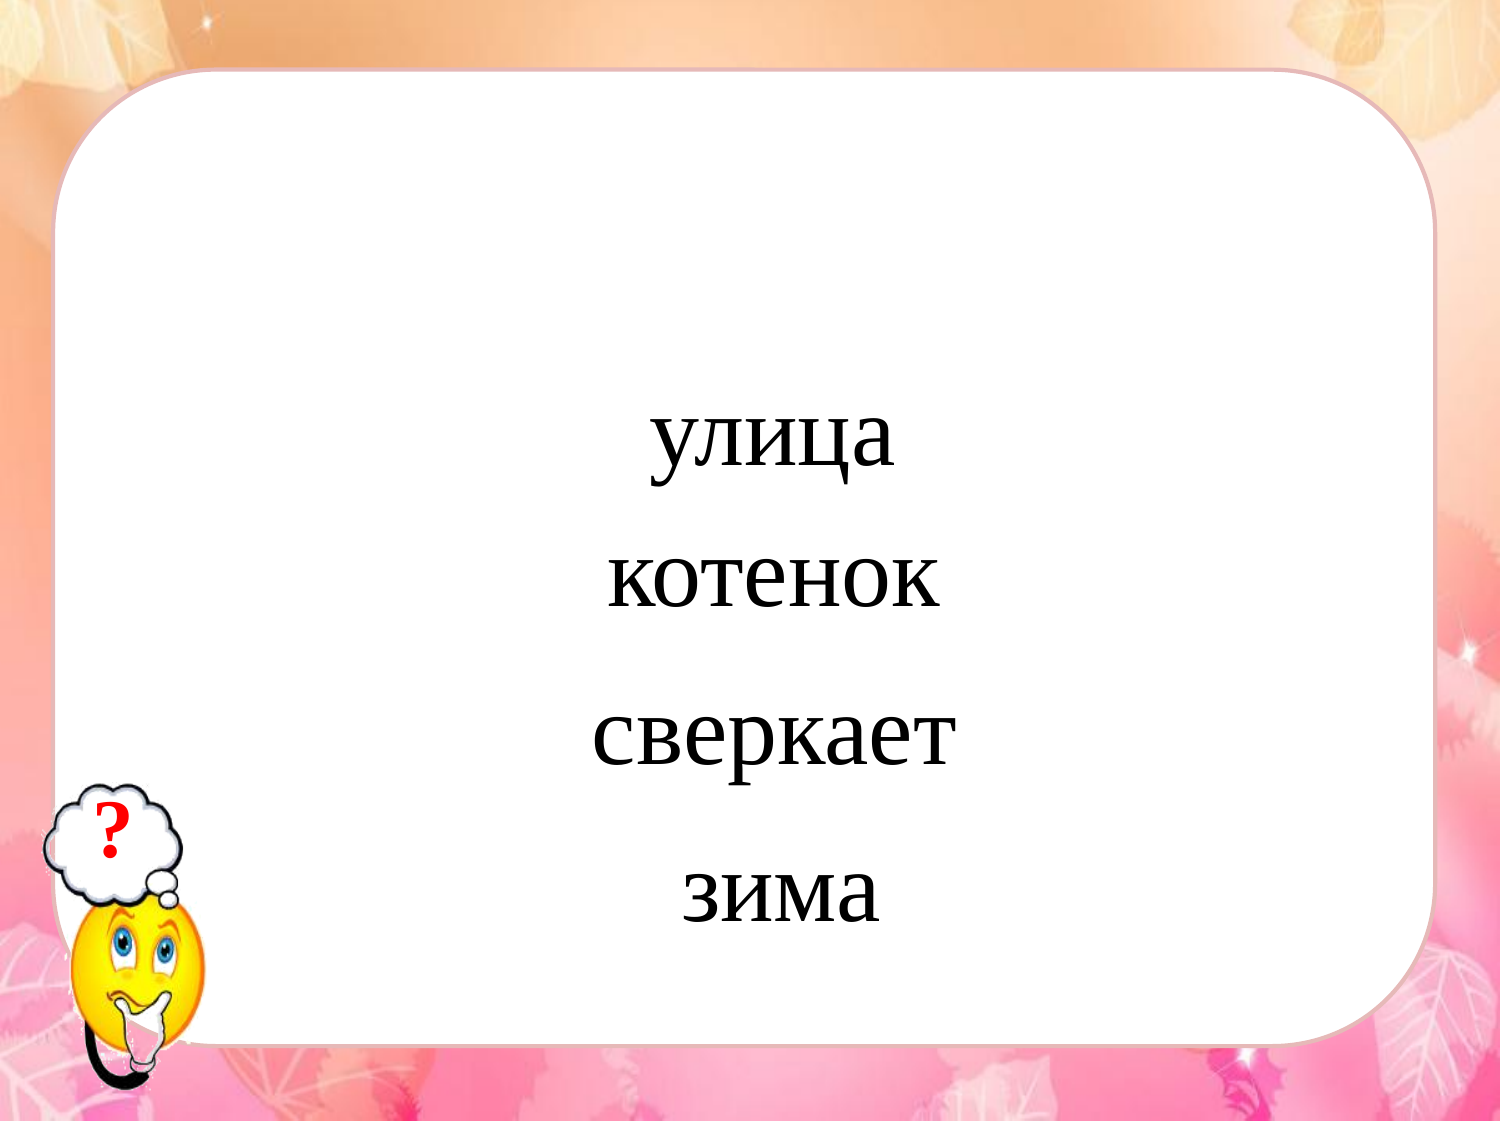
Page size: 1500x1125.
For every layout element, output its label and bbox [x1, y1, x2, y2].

picture [40, 782, 207, 1092]
text_box [0, 0, 1500, 1121]
